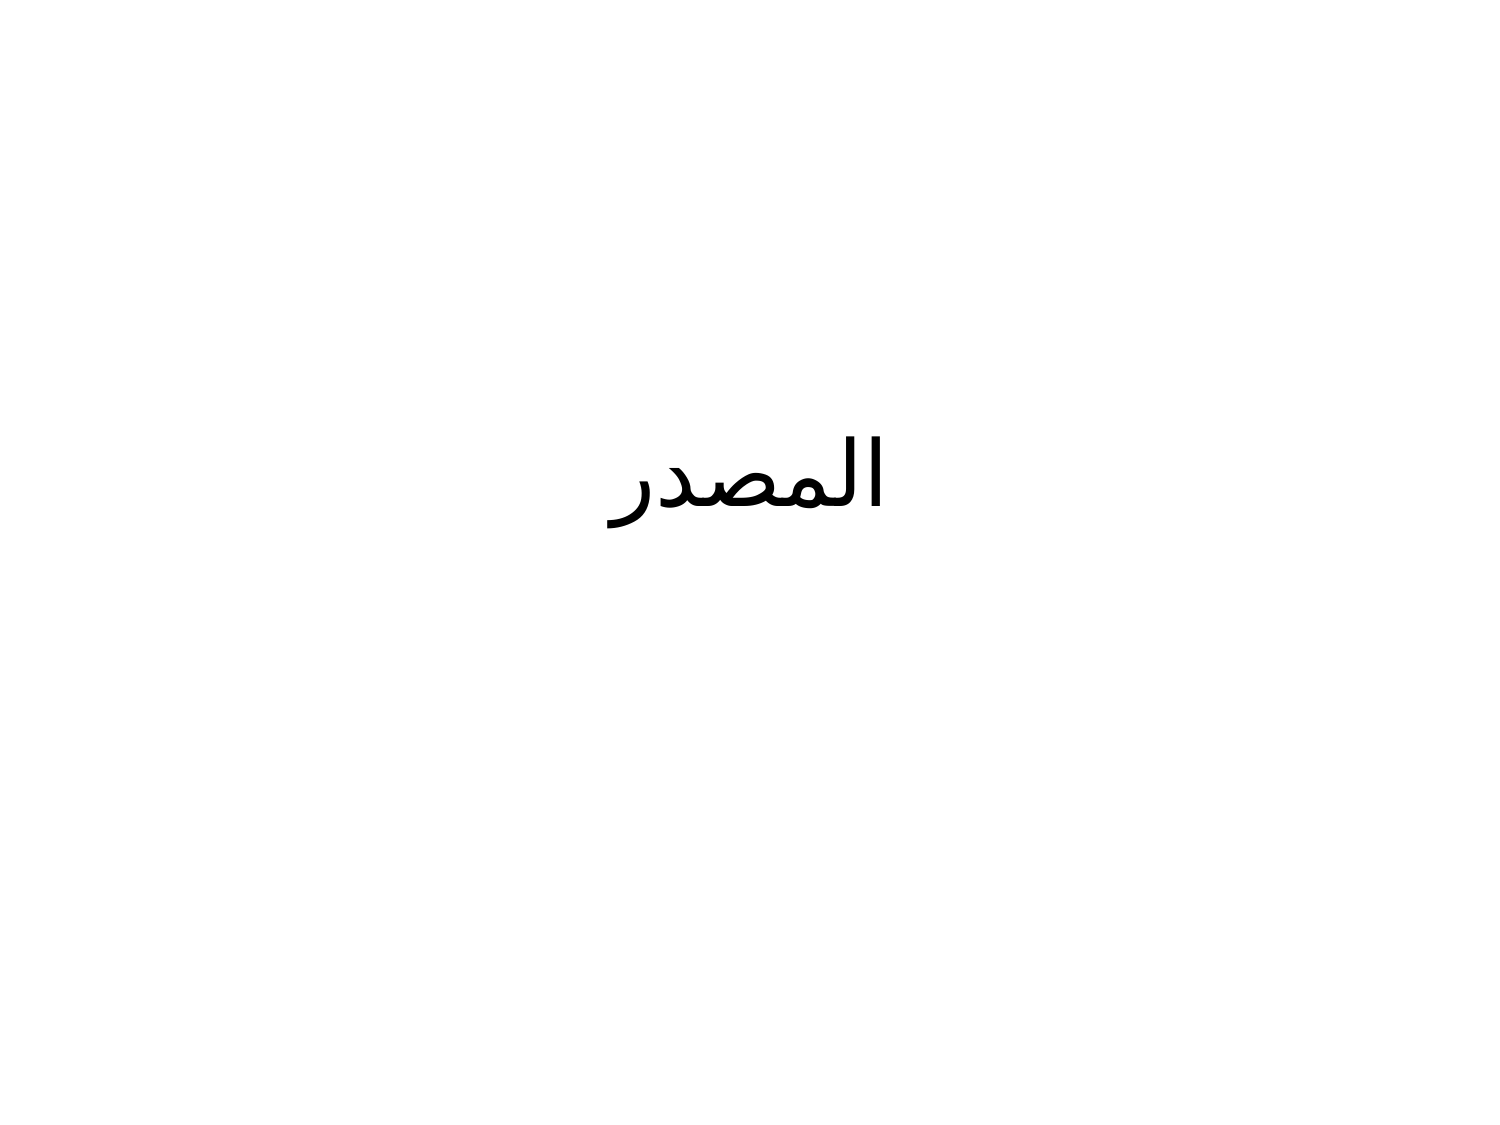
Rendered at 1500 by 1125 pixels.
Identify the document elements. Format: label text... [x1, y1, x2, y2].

title المصدر [112, 349, 1388, 591]
